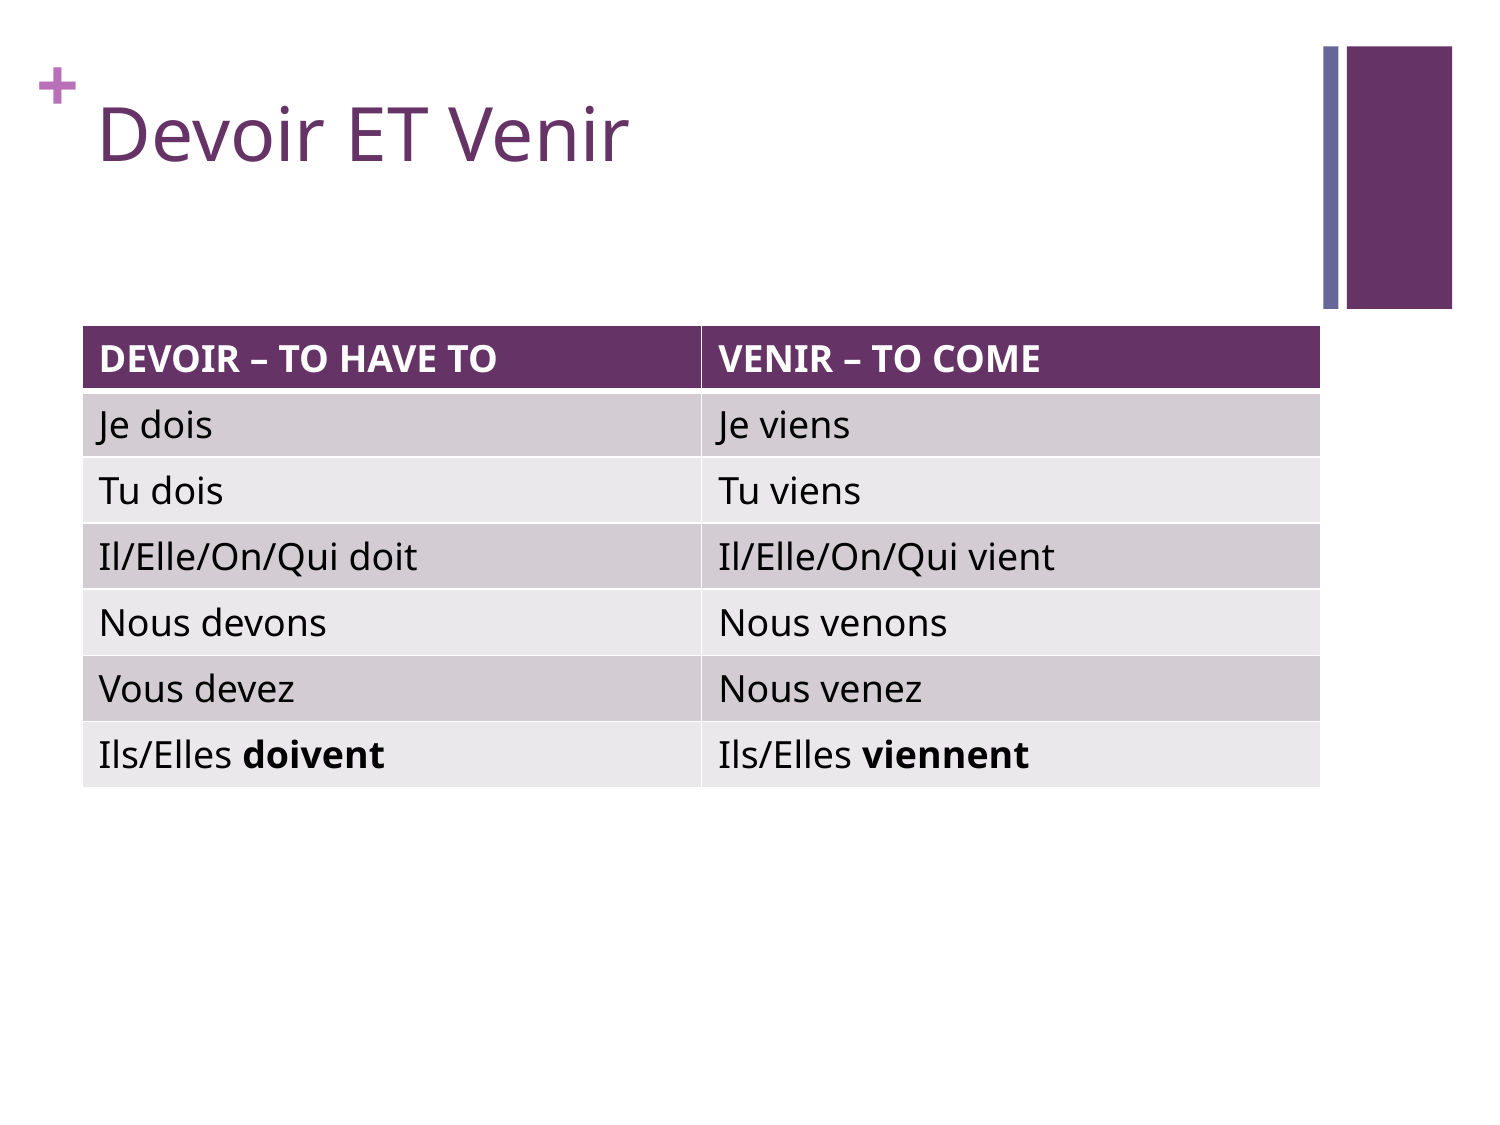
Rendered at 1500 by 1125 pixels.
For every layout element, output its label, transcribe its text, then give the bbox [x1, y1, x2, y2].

table_cell Nous devons [83, 590, 701, 655]
table_cell Tu viens [702, 458, 1320, 522]
table_header DEVOIR – TO HAVE TO [83, 326, 701, 388]
table_cell Je viens [702, 394, 1320, 456]
table_cell Ils/Elles doivent [83, 722, 701, 787]
table_cell Ils/Elles viennent [702, 722, 1320, 787]
table_cell Nous venez [702, 656, 1320, 721]
table_cell Tu dois [83, 458, 701, 522]
title Devoir ET Venir [81, 79, 1322, 263]
table_header VENIR – TO COME [702, 326, 1320, 388]
table_cell Nous venons [702, 590, 1320, 655]
table_cell Il/Elle/On/Qui doit [83, 524, 701, 588]
table_cell Vous devez [83, 656, 701, 721]
table_cell Il/Elle/On/Qui vient [702, 524, 1320, 588]
table_cell Je dois [83, 394, 701, 456]
